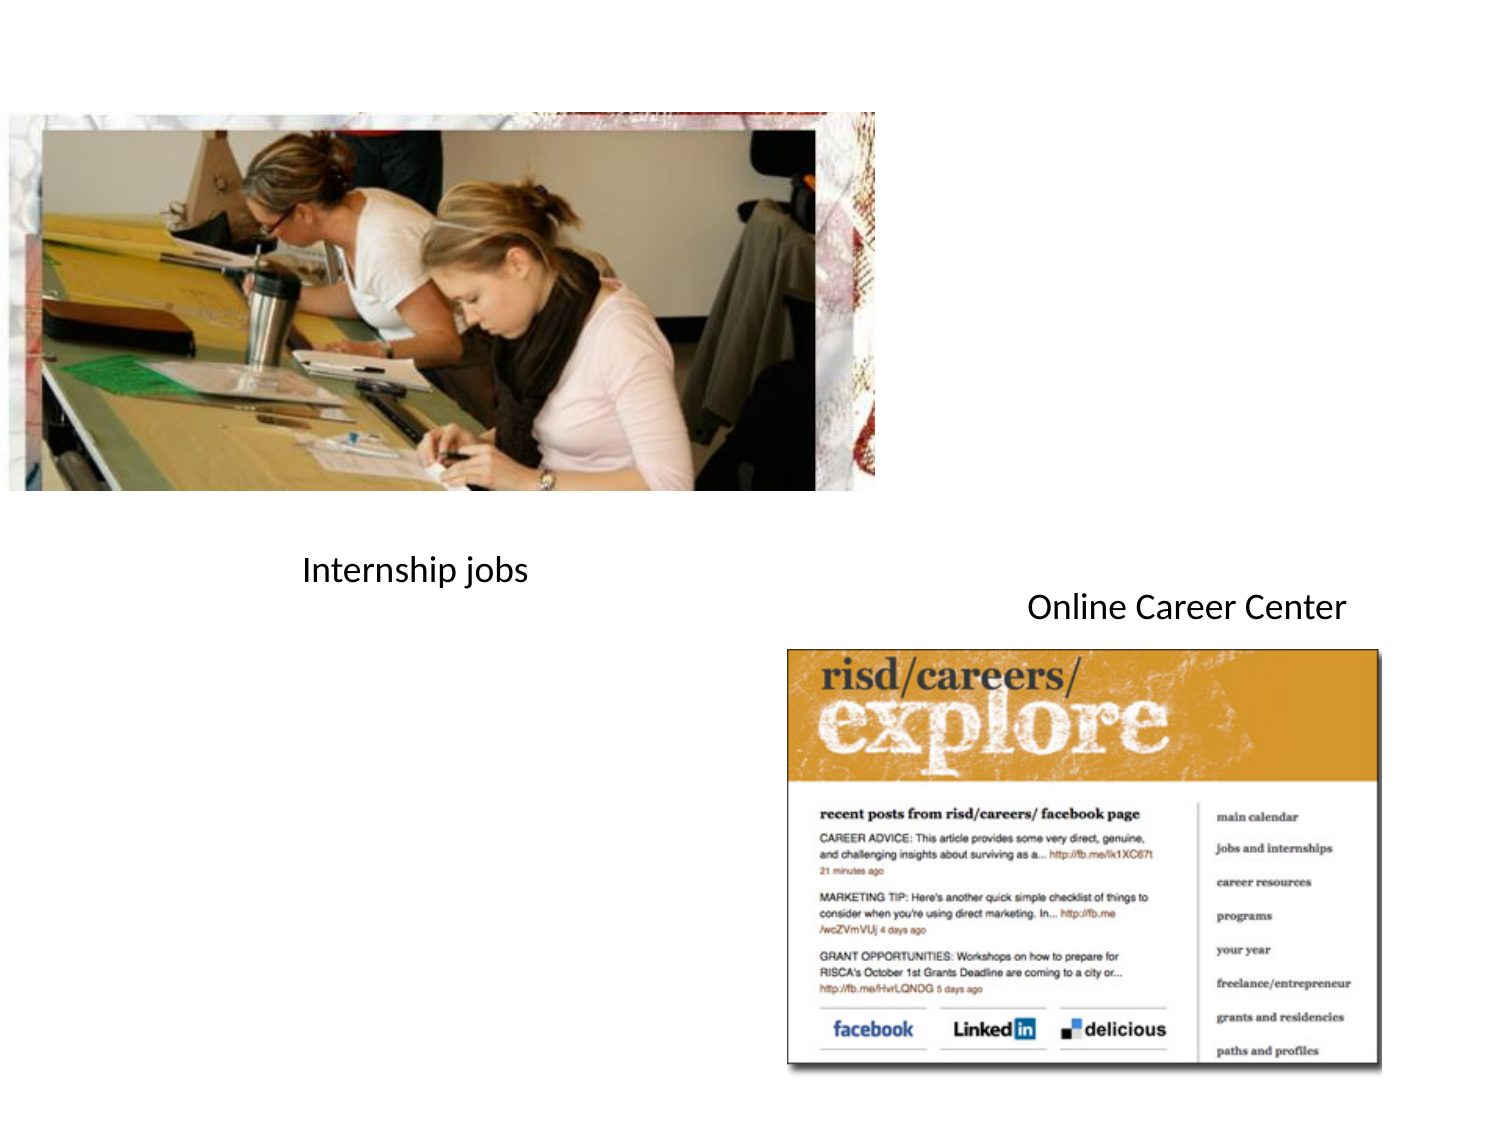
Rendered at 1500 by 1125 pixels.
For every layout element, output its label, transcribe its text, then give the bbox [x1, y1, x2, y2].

picture [787, 649, 1382, 1077]
text_box Online Career Center [1012, 574, 1375, 635]
text_box Internship jobs [287, 537, 575, 598]
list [0, 112, 876, 491]
